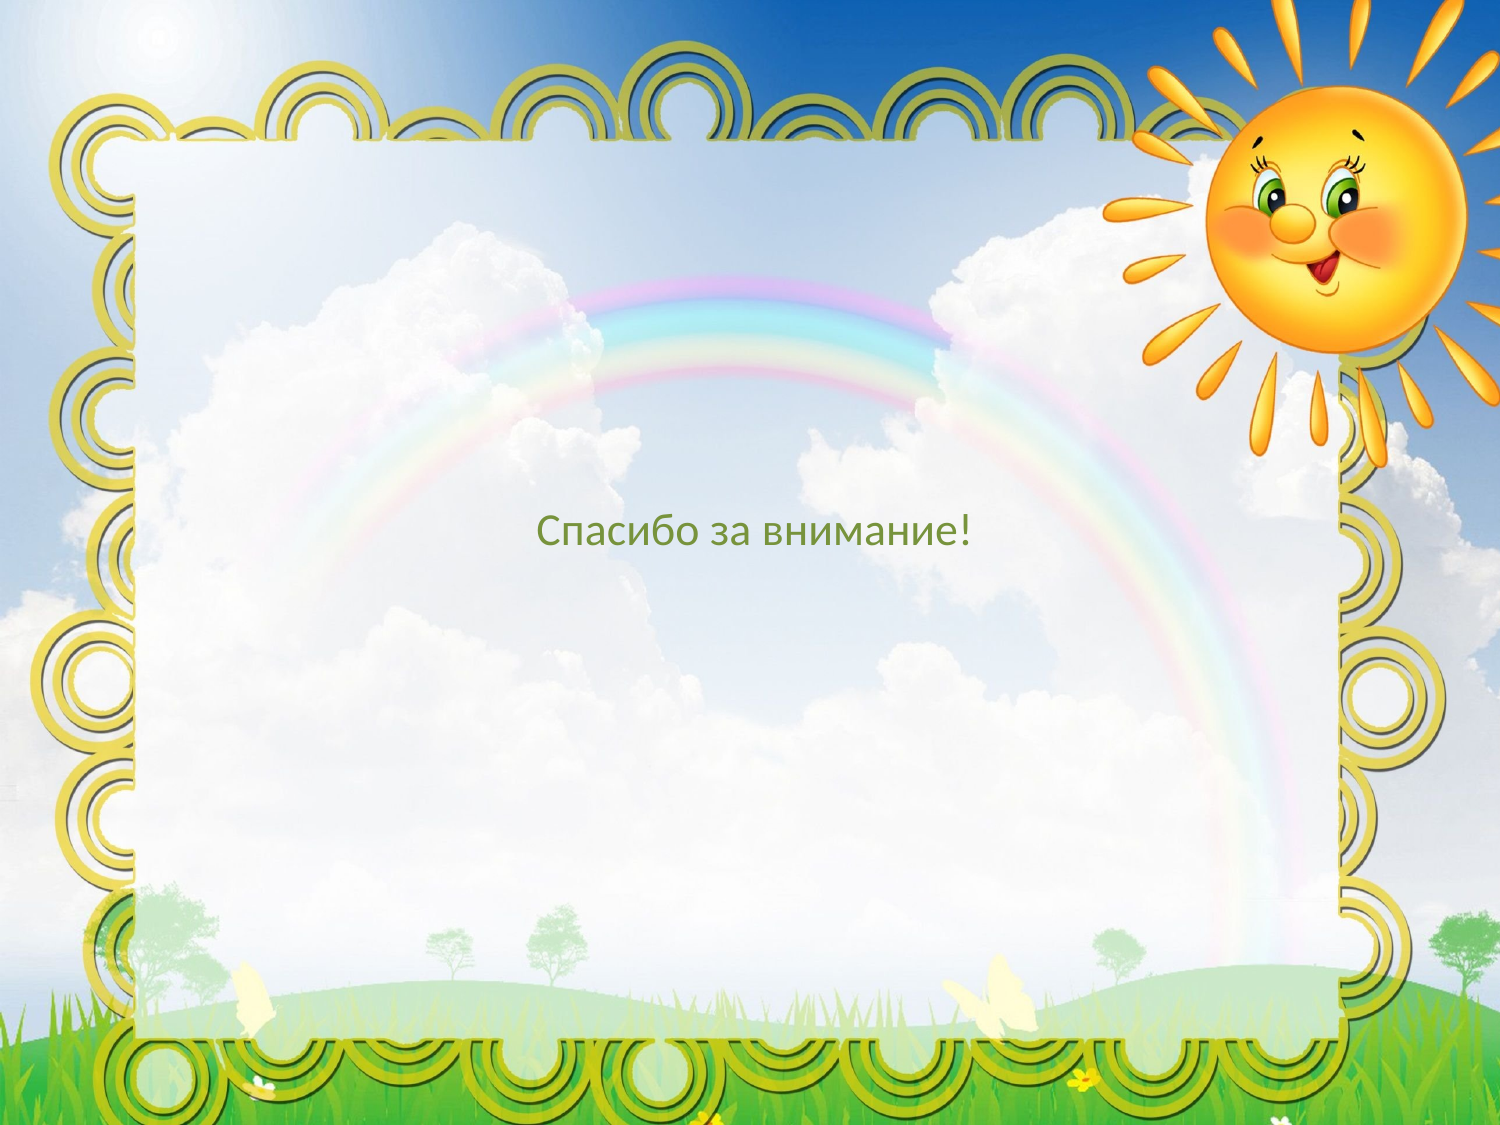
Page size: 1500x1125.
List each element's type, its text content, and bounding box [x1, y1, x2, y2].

picture [0, 0, 1500, 1125]
title Спасибо за внимание! [75, 492, 1425, 563]
